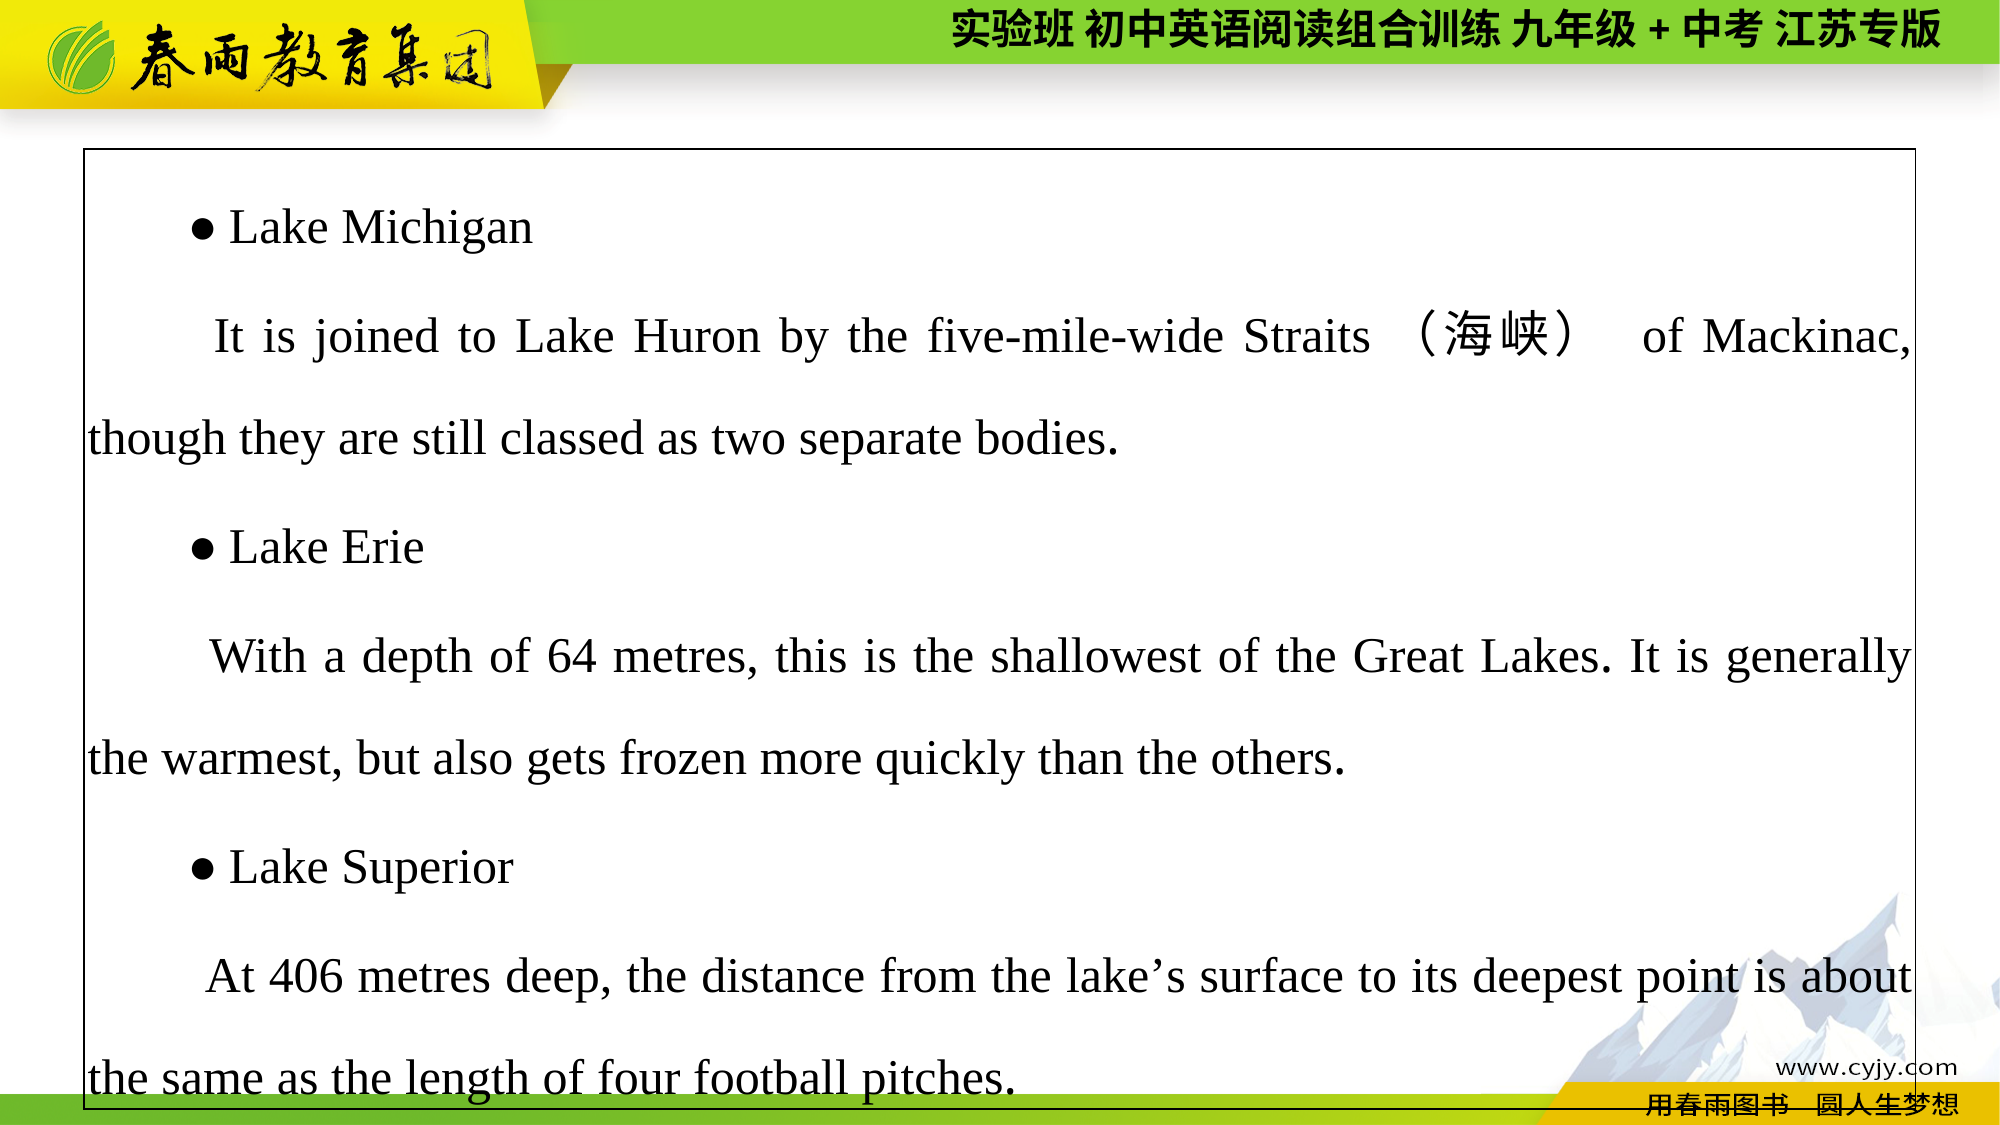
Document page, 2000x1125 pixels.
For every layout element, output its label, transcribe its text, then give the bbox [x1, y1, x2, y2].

picture [0, 0, 2000, 1125]
table_header ●Lake Michigan It is joined to Lake Huron by the five-mile-wide Straits（海峡） of Mackinac, though they are still classed as two separate bodies. ●Lake Erie With a depth of 64 metres, this is the shallowest of the Great Lakes. It is generally the warmest, but also gets frozen more quickly than the others. ●Lake Superior At 406 metres deep, the distance from the lake’s surface to its deepest point is about the same as the length of four football pitches. [85, 150, 1915, 1108]
